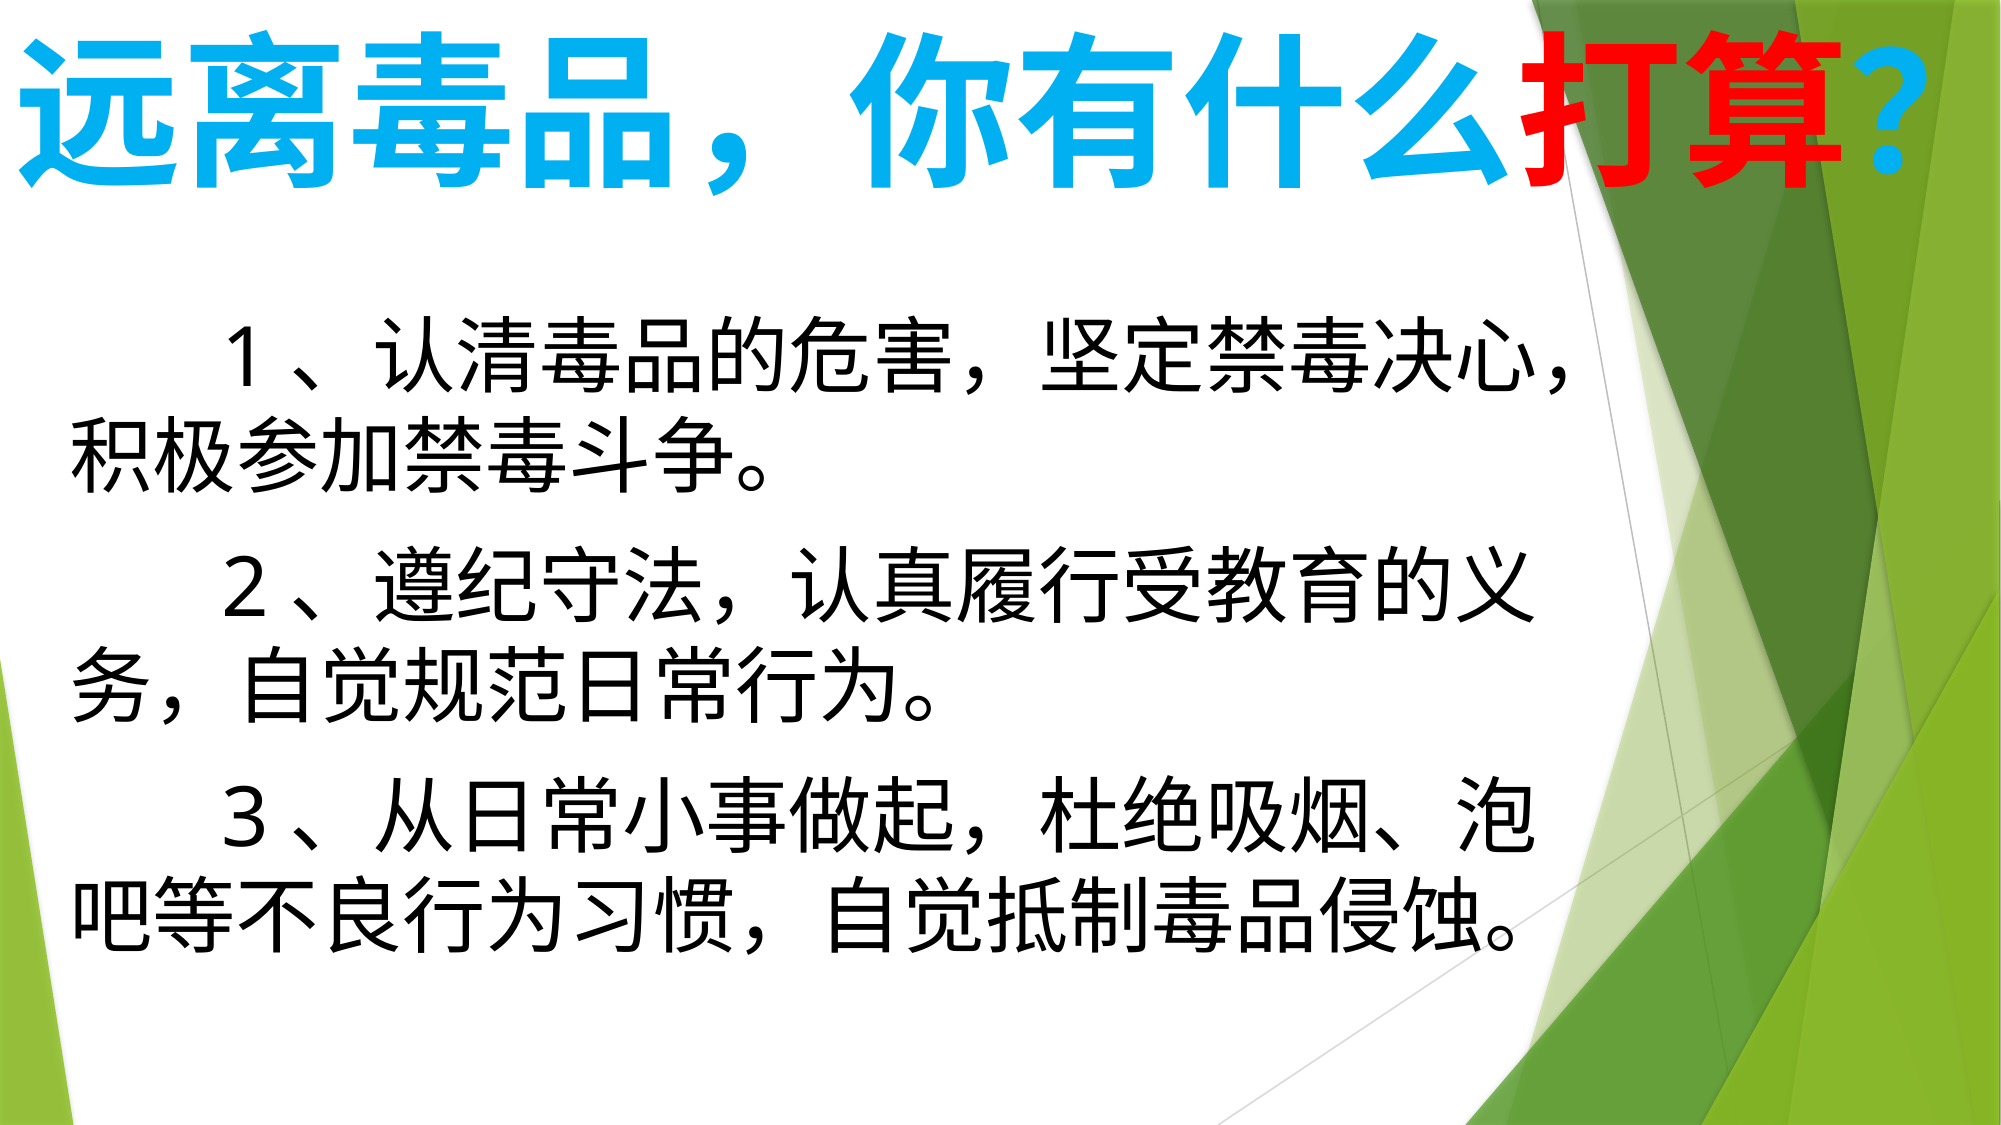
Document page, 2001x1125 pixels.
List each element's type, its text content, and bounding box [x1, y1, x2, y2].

text_box 3、从日常小事做起，杜绝吸烟、泡吧等不良行为习惯，自觉抵制毒品侵蚀。 [54, 755, 1610, 971]
text_box 2、遵纪守法，认真履行受教育的义务，自觉规范日常行为。 [54, 525, 1610, 741]
text_box 1、认清毒品的危害，坚定禁毒决心，积极参加禁毒斗争。 [54, 295, 1610, 511]
text_box 远离毒品，你有什么打算？ [0, 0, 1949, 215]
